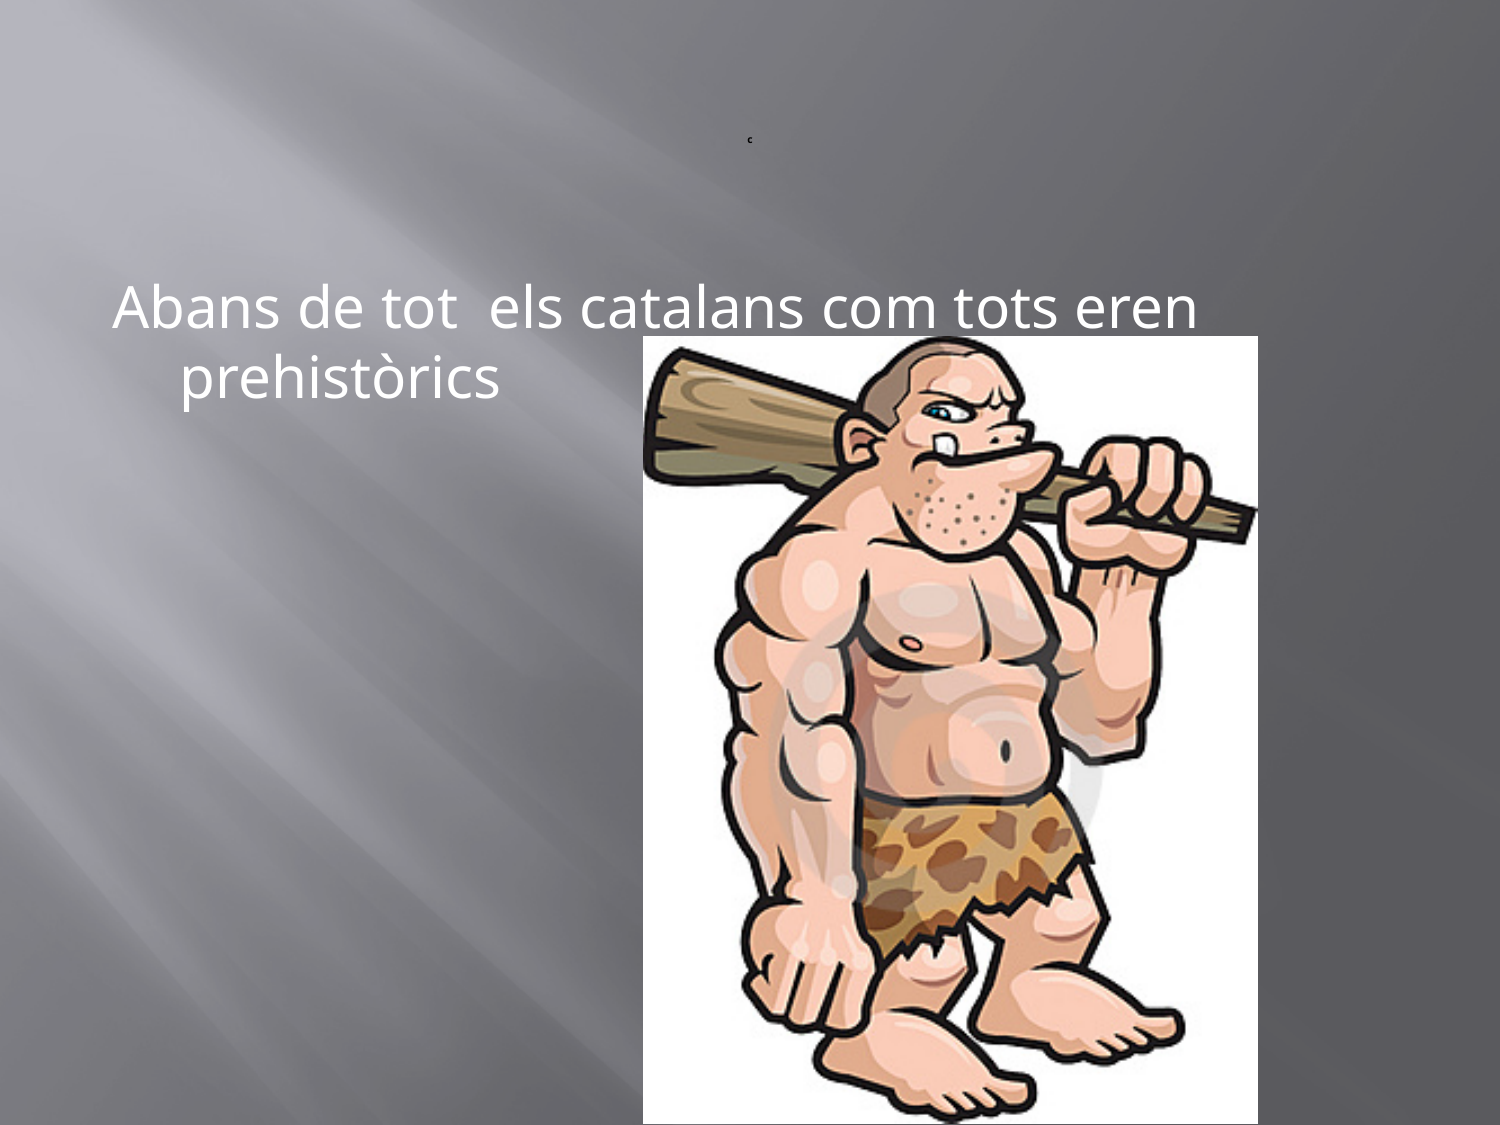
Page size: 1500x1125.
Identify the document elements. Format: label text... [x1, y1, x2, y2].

list Abans de tot els catalans com tots eren prehistòrics [75, 262, 1425, 1035]
picture [643, 336, 1259, 1125]
title c [75, 45, 1425, 233]
